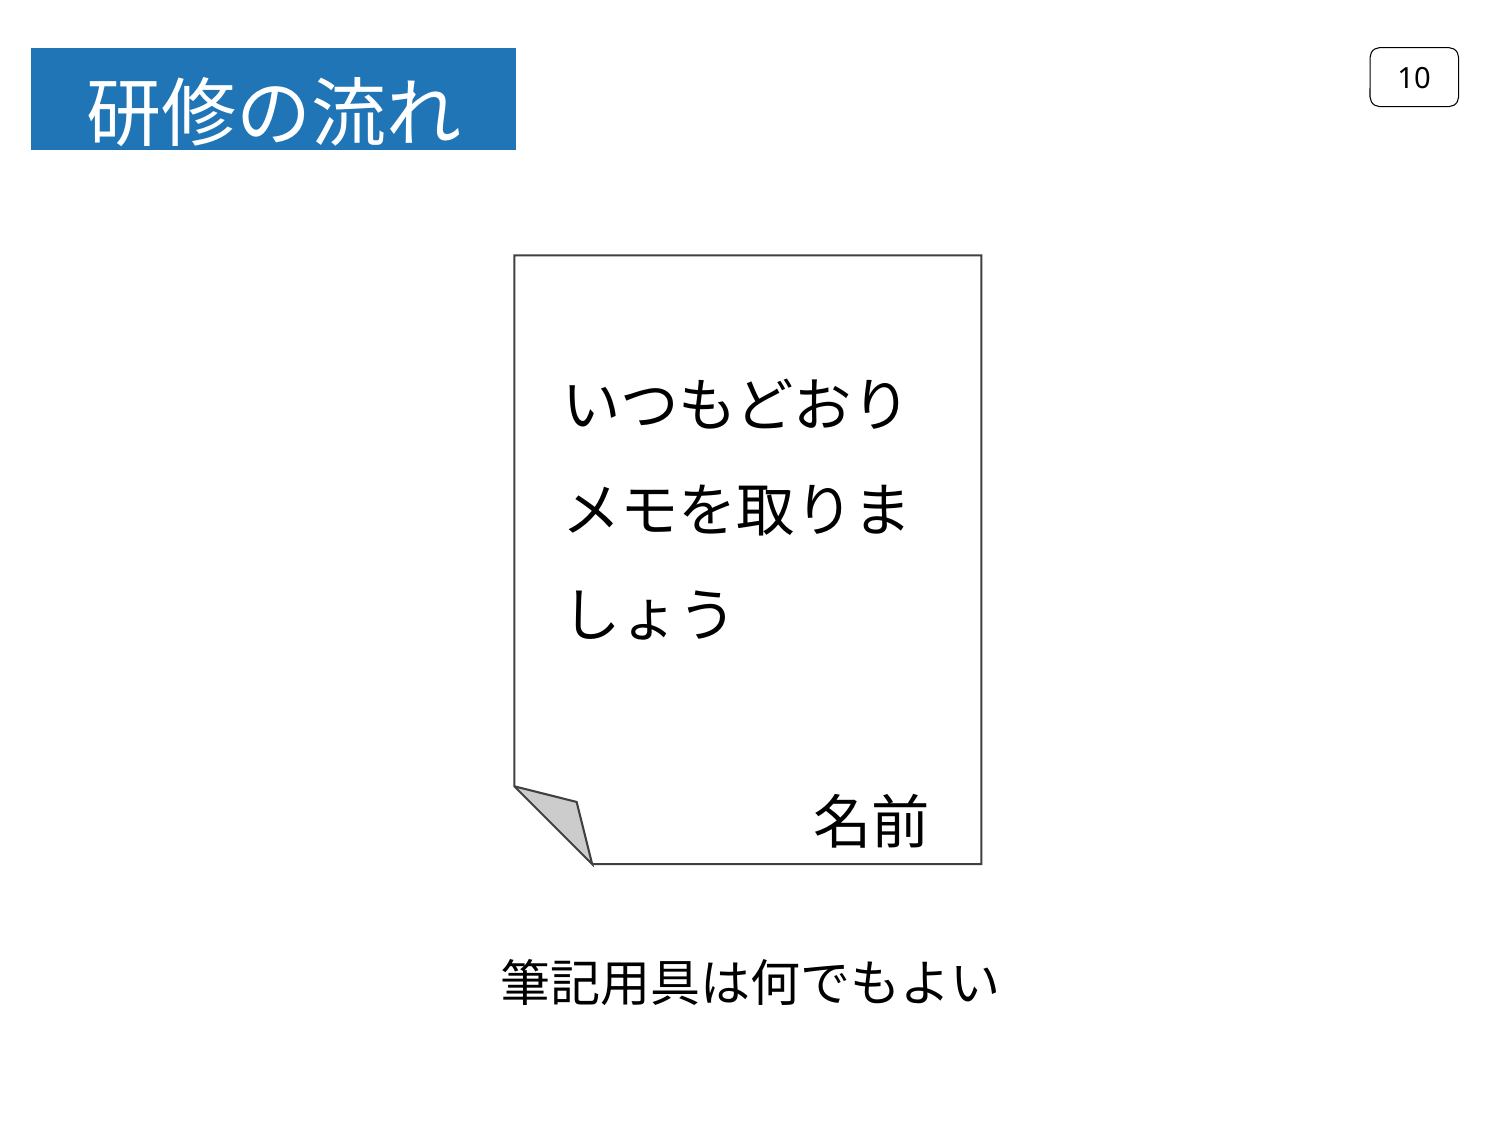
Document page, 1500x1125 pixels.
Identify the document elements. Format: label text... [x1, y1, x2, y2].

text_box 筆記用具は何でもよい [485, 914, 1034, 1019]
text_box 名前 [799, 742, 946, 863]
text_box 10 [1368, 46, 1460, 108]
text_box 研修の流れ [31, 48, 516, 150]
text_box いつもどおりメモを取りましょう [547, 326, 938, 656]
text_box [514, 255, 982, 865]
